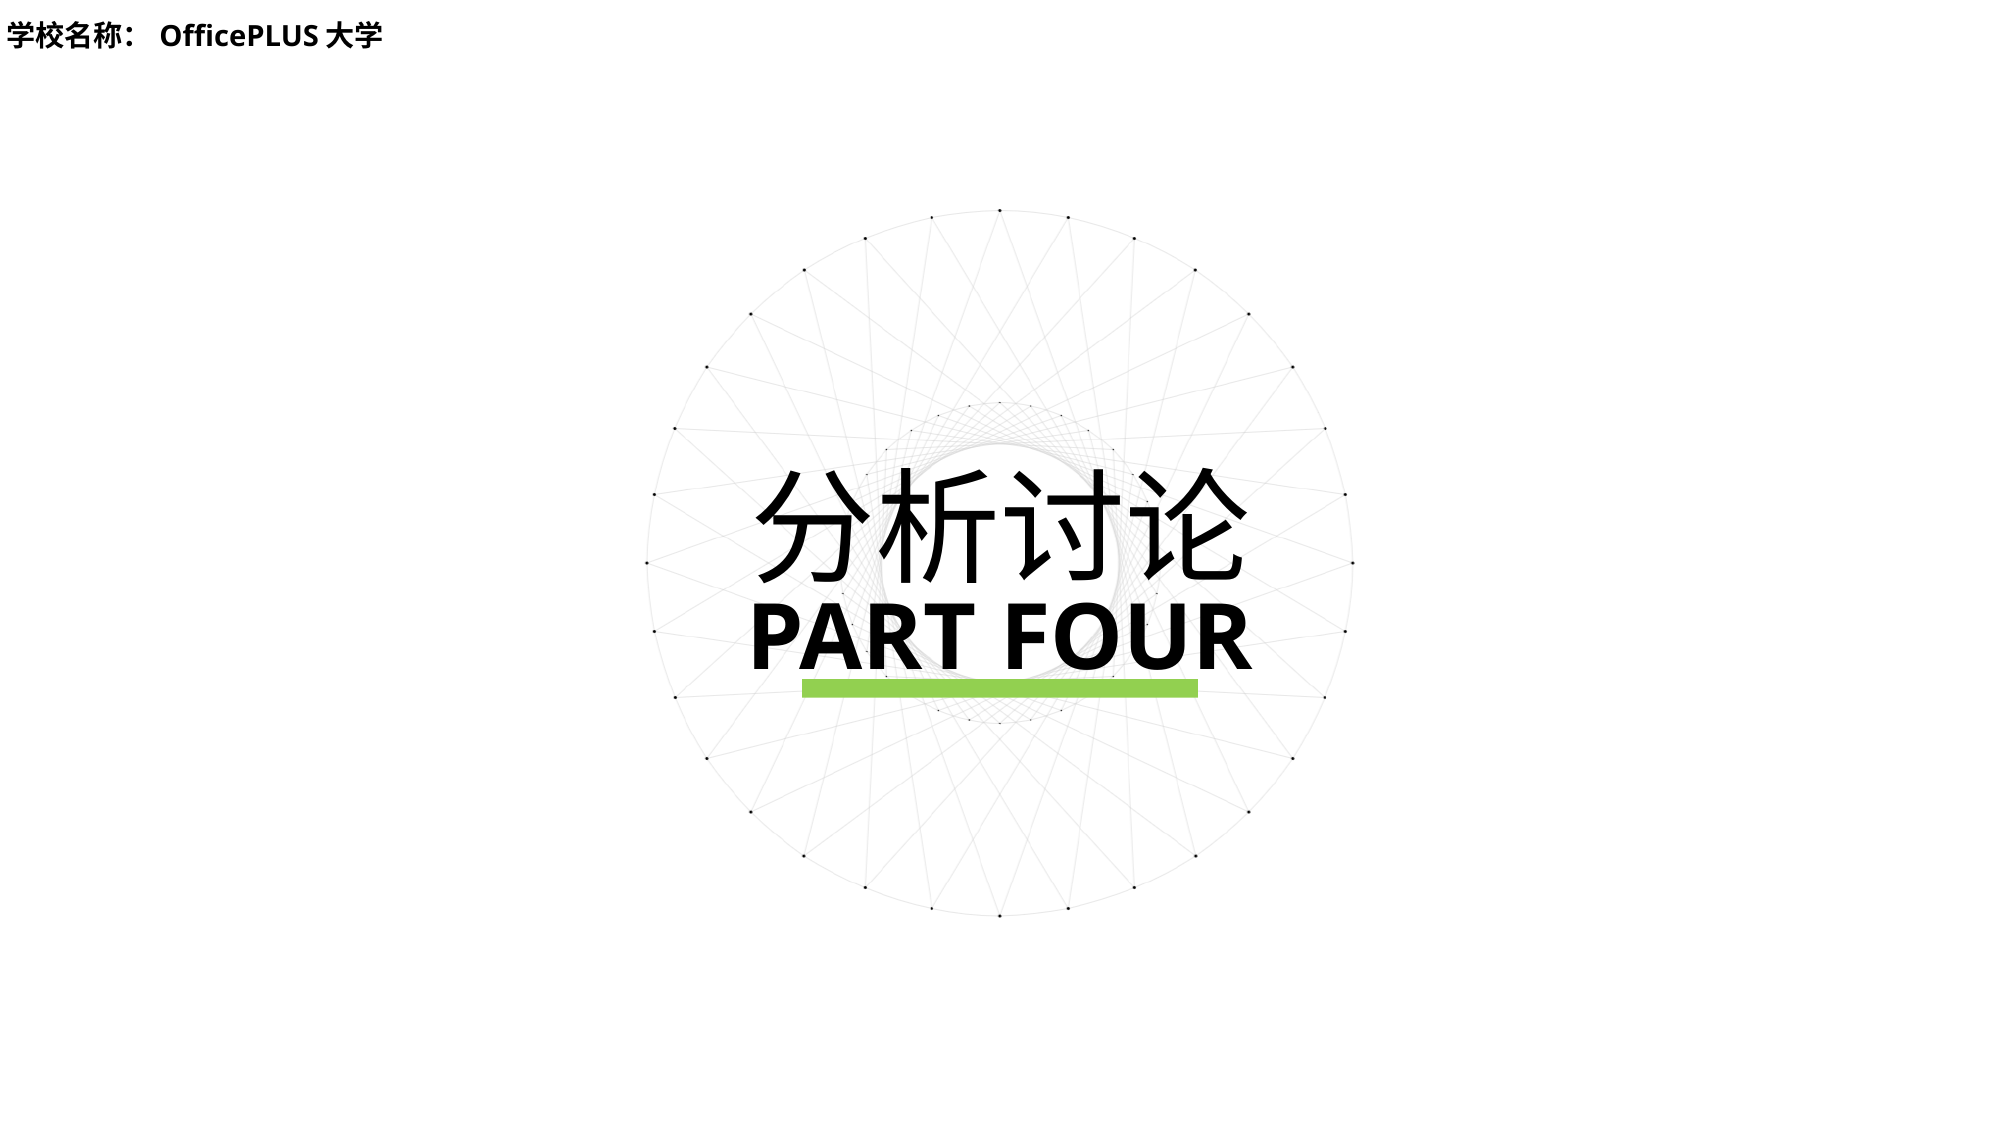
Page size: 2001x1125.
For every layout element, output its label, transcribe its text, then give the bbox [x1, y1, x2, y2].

text_box PART FOUR [704, 607, 1296, 696]
picture [676, 193, 1335, 396]
text_box 分析讨论 [645, 396, 1355, 607]
picture [636, 445, 1375, 932]
text_box [801, 678, 1199, 699]
text_box 学校名称：OfficePLUS大学 [0, 9, 400, 60]
